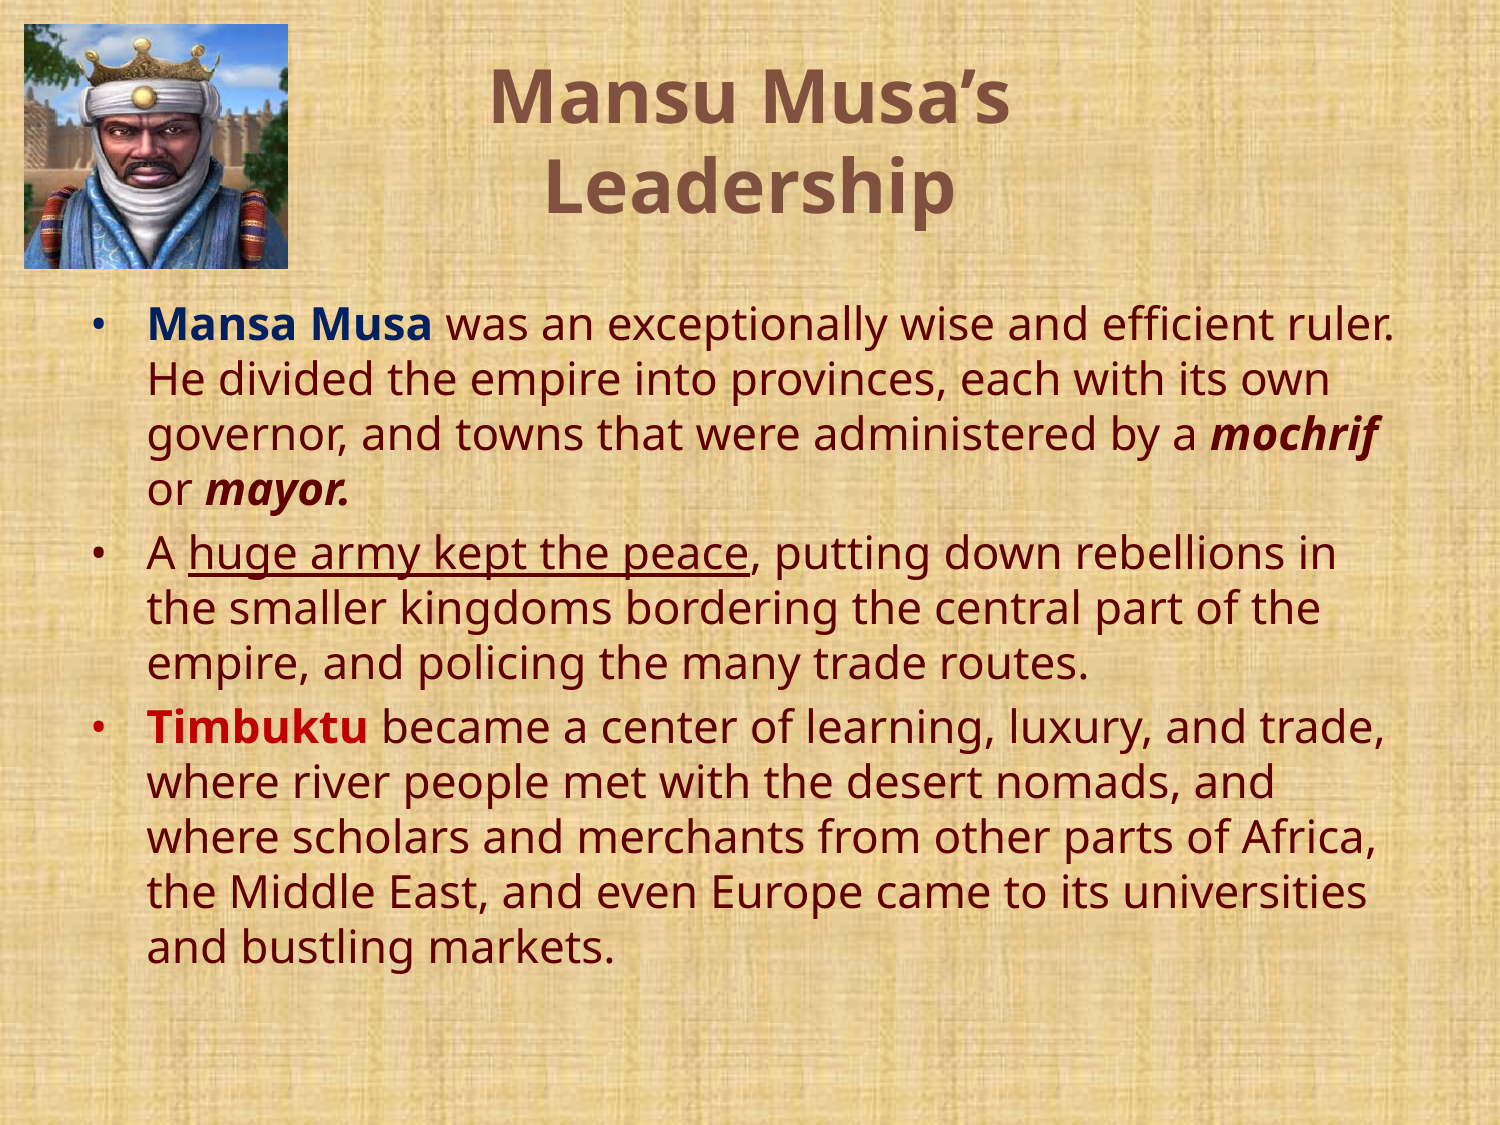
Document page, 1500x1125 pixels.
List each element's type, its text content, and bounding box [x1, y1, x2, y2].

picture [0, 0, 1500, 1125]
title Mansu Musa’s Leadership [291, 45, 1425, 233]
list Mansa Musa was an exceptionally wise and efficient ruler. He divided the empire into provinces, each with its own governor, and towns that were administered by a mochrif or mayor. A huge army kept the peace, putting down rebellions in the smaller kingdoms bordering the central part of the empire, and policing the many trade routes. Timbuktu became a center of learning, luxury, and trade, where river people met with the desert nomads, and where scholars and merchants from other parts of Africa, the Middle East, and even Europe came to its universities and bustling markets. [75, 287, 1425, 1038]
